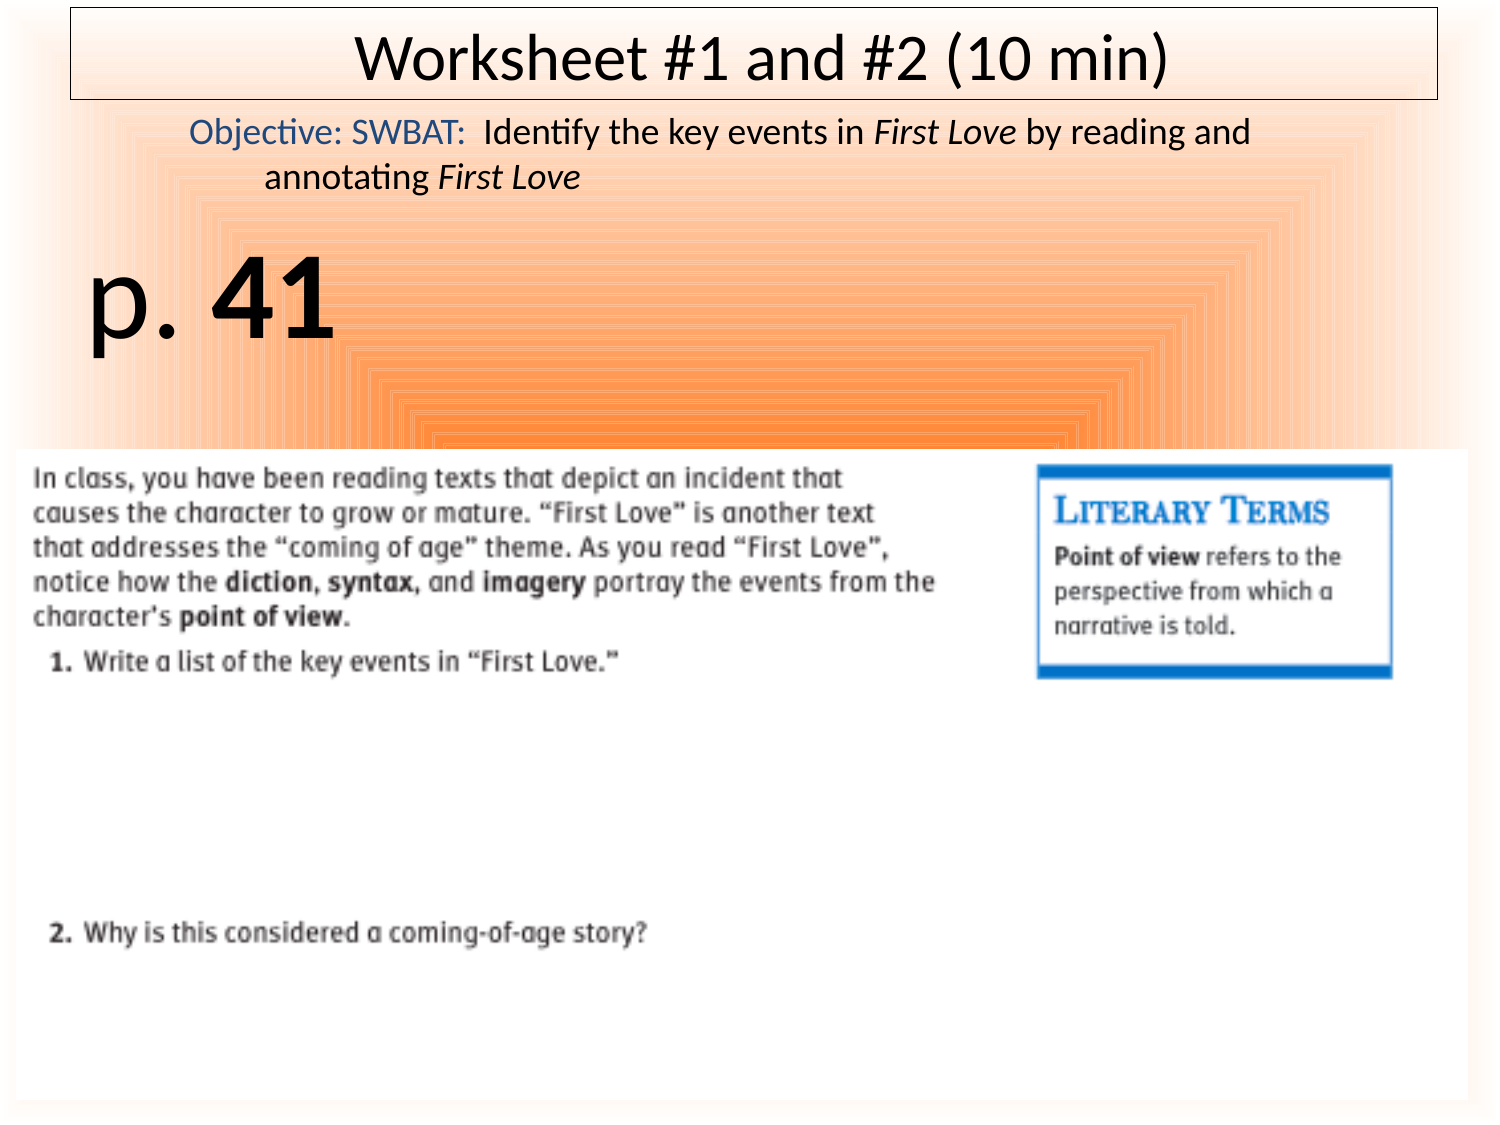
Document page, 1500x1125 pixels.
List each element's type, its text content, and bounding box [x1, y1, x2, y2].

picture [15, 449, 1468, 1101]
text_box p. 41 [70, 205, 438, 371]
text_box Objective: SWBAT: Identify the key events in First Love by reading and annotating First Love [70, 99, 1413, 205]
title Worksheet #1 and #2 (10 min) [70, 7, 1438, 100]
